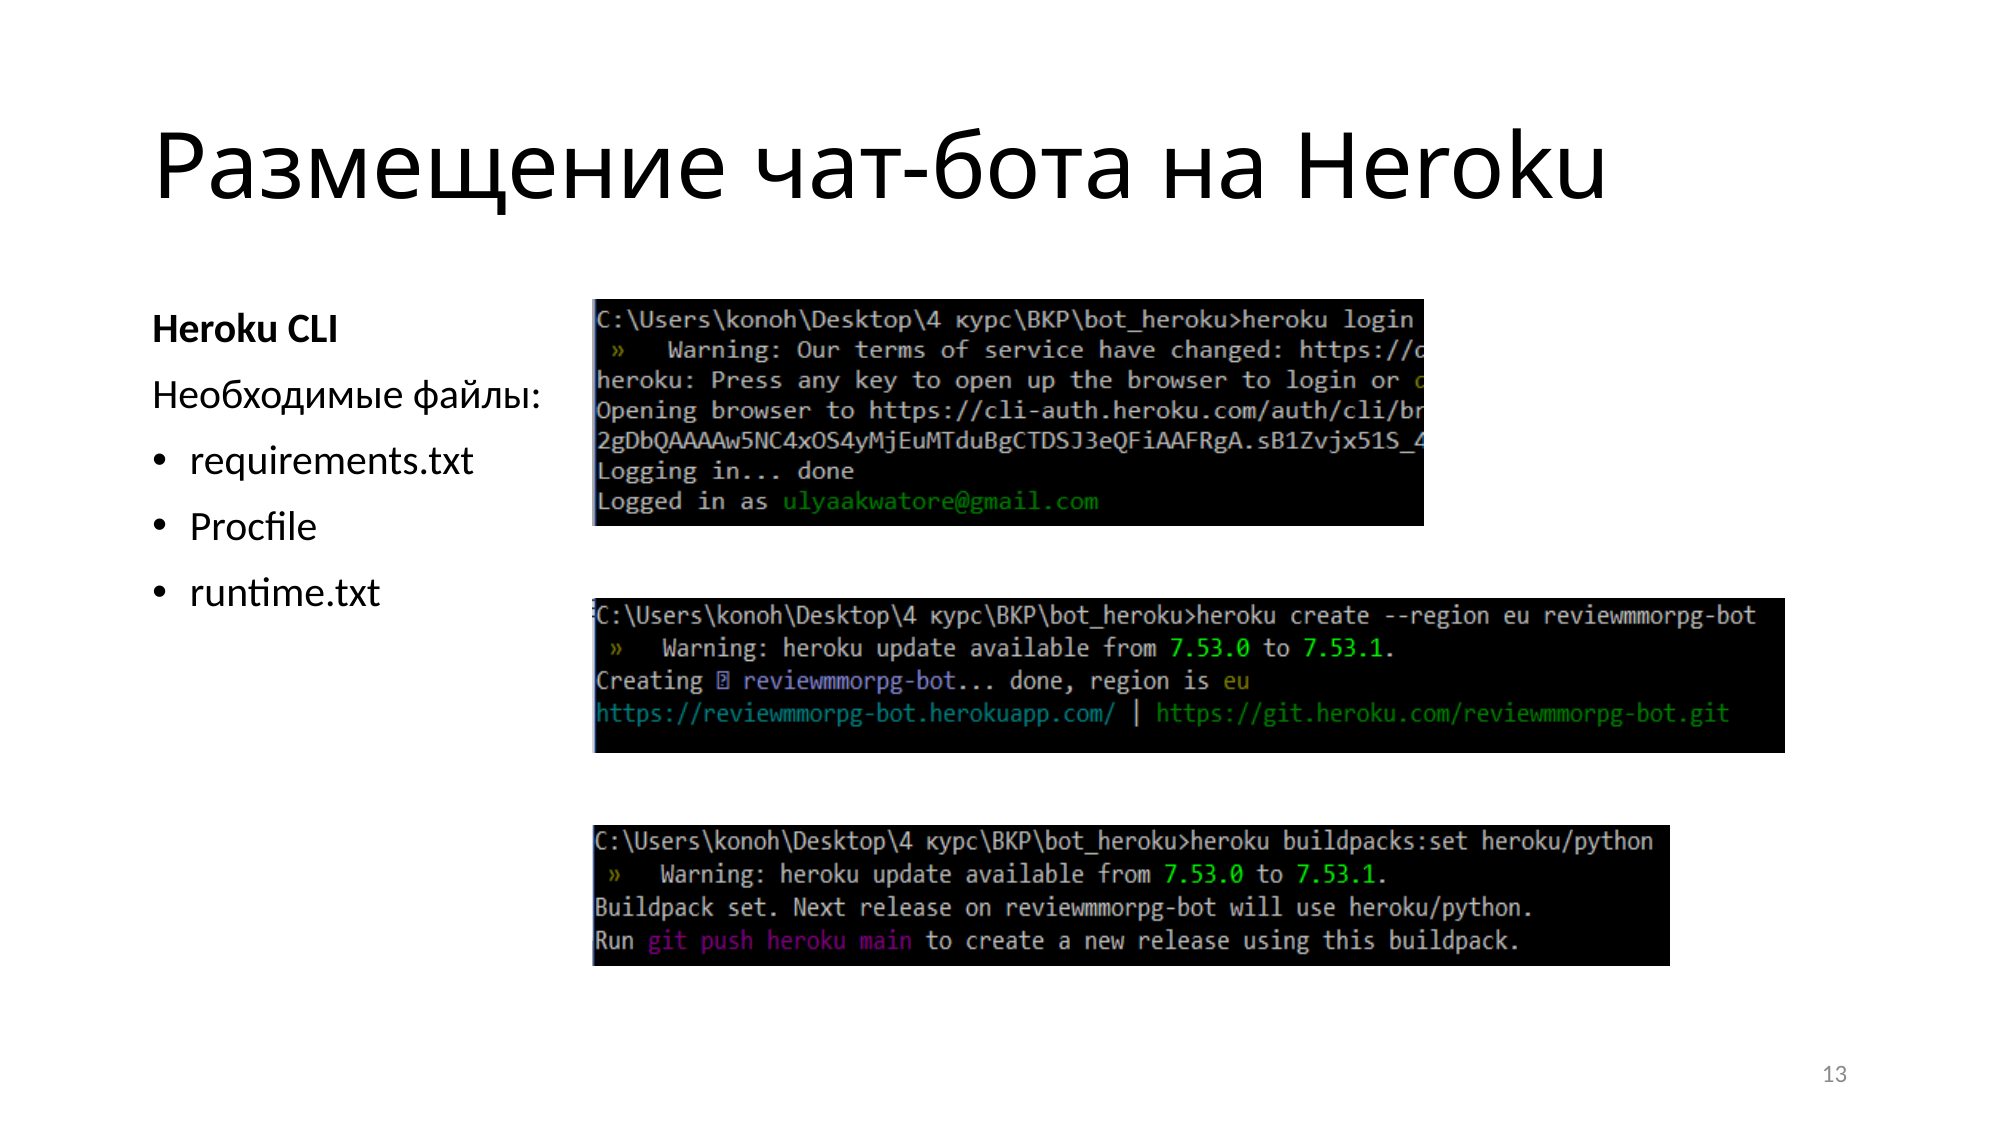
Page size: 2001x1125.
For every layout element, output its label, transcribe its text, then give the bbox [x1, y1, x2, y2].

slide_number 13 [1412, 1042, 1863, 1103]
picture [592, 825, 1670, 966]
list Heroku CLI Необходимые файлы: requirements.txt Procfile runtime.txt [137, 299, 1863, 1014]
picture [592, 299, 1424, 527]
picture [592, 598, 1785, 753]
title Размещение чат-бота на Heroku [137, 59, 1863, 278]
